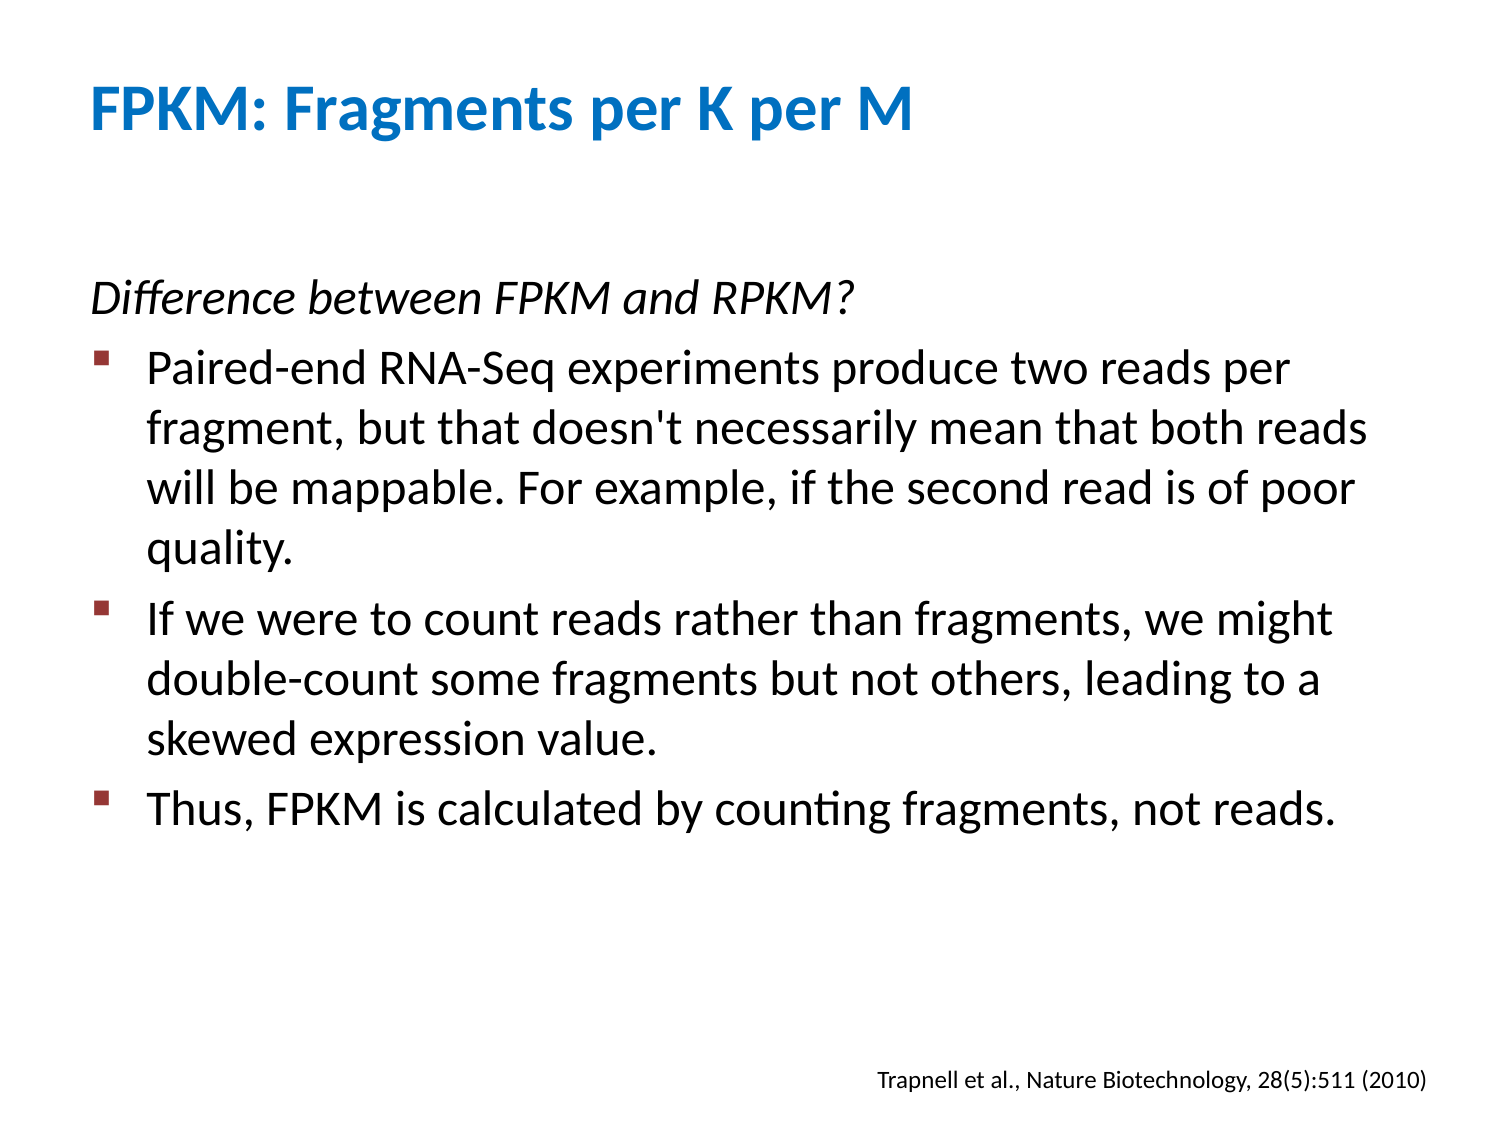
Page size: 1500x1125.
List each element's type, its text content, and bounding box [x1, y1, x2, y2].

text_box Trapnell et al., Nature Biotechnology, 28(5):511 (2010) [862, 1055, 1500, 1101]
title FPKM: Fragments per K per M [74, 44, 1426, 163]
list Difference between FPKM and RPKM? Paired-end RNA-Seq experiments produce two reads per fragment, but that doesn't necessarily mean that both reads will be mappable. For example, if the second read is of poor quality. If we were to count reads rather than fragments, we might double-count some fragments but not others, leading to a skewed expression value. Thus, FPKM is calculated by counting fragments, not reads. [74, 187, 1426, 1101]
